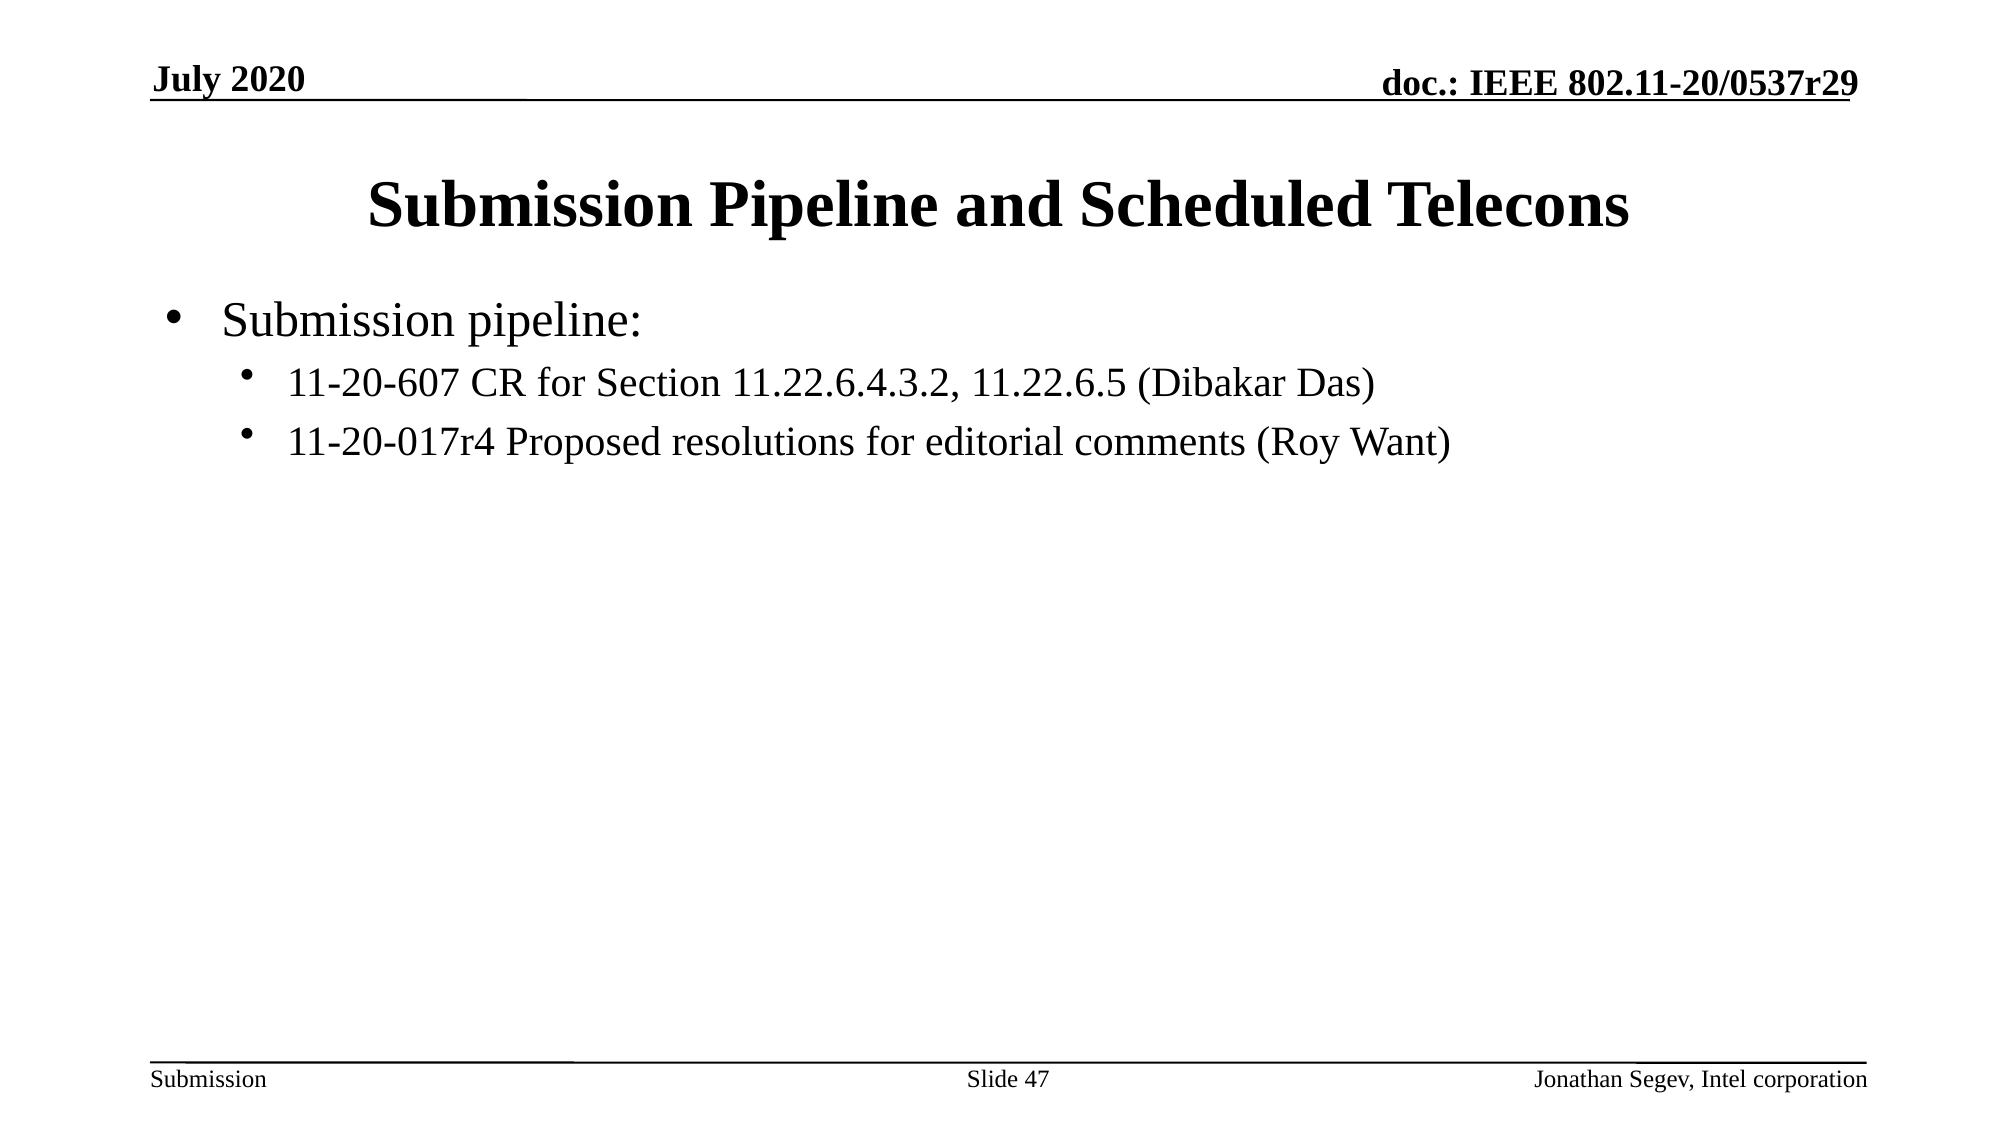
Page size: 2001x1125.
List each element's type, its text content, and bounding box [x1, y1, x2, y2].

slide_number Slide 47 [950, 1061, 1067, 1123]
footer Jonathan Segev, Intel corporation [1171, 1061, 1869, 1093]
list Submission pipeline: 11-20-607 CR for Section 11.22.6.4.3.2, 11.22.6.5 (Dibakar Das) 11-20-017r4 Proposed resolutions for editorial comments (Roy Want) [149, 278, 1850, 670]
title Submission Pipeline and Scheduled Telecons [149, 112, 1850, 278]
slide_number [152, 54, 563, 100]
